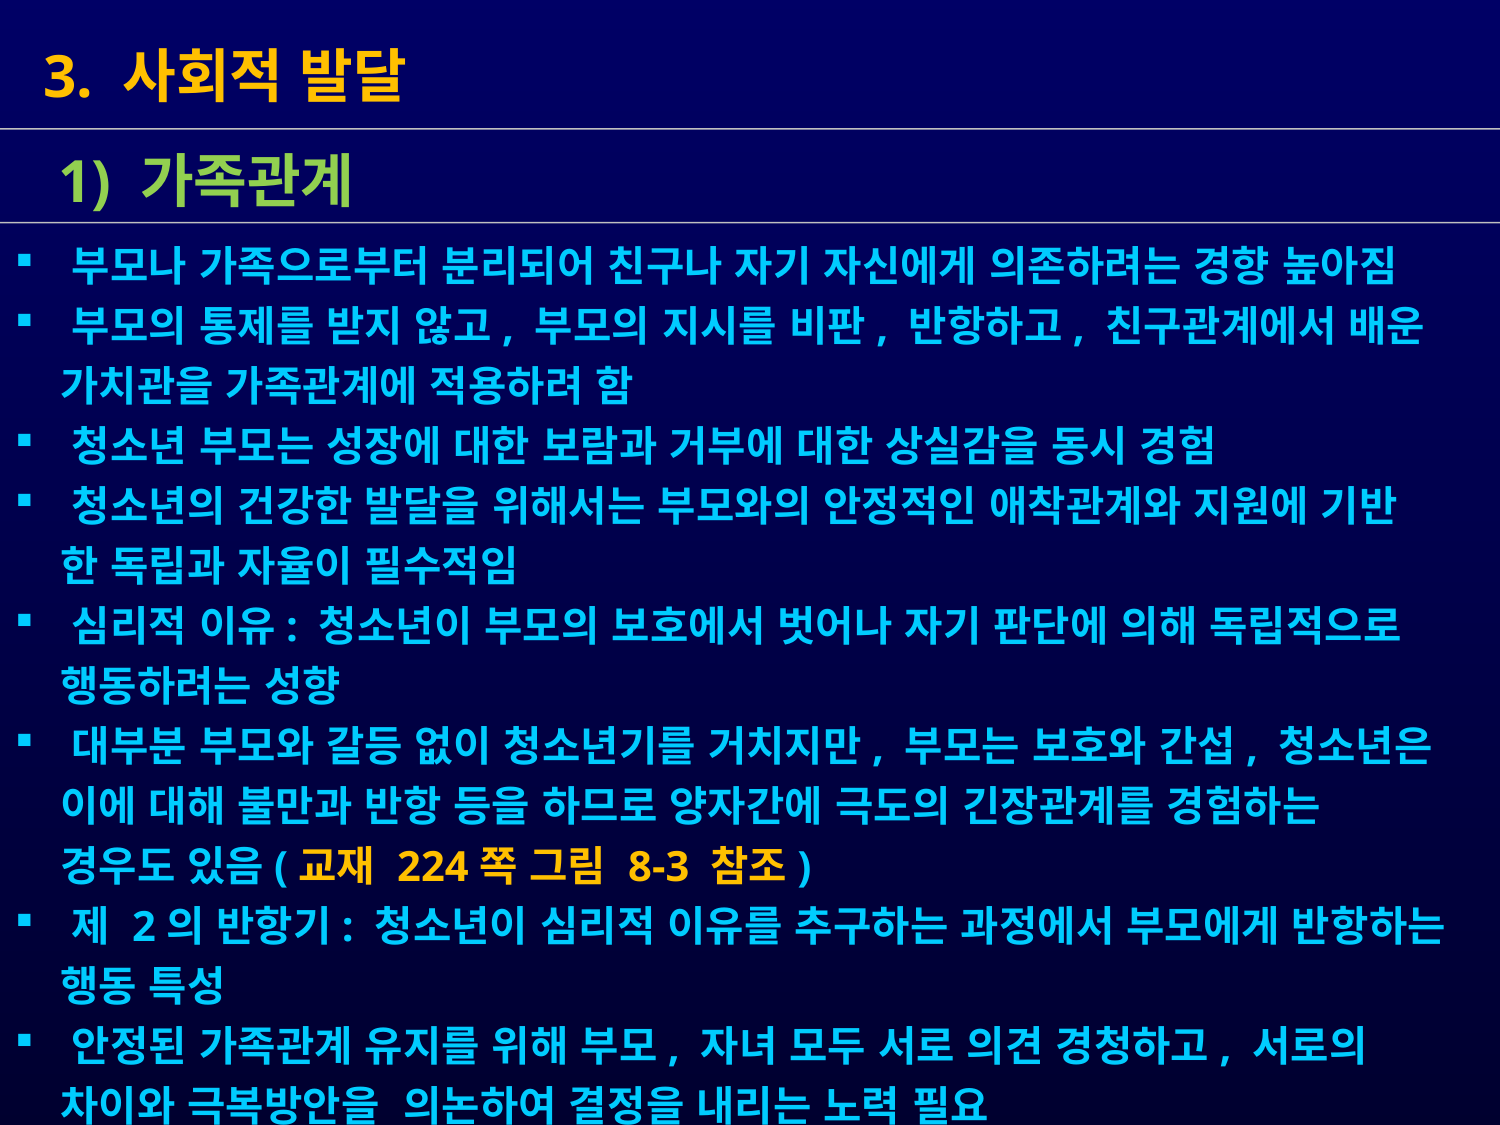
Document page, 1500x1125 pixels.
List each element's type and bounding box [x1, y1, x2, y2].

text_box [0, 31, 1500, 1125]
